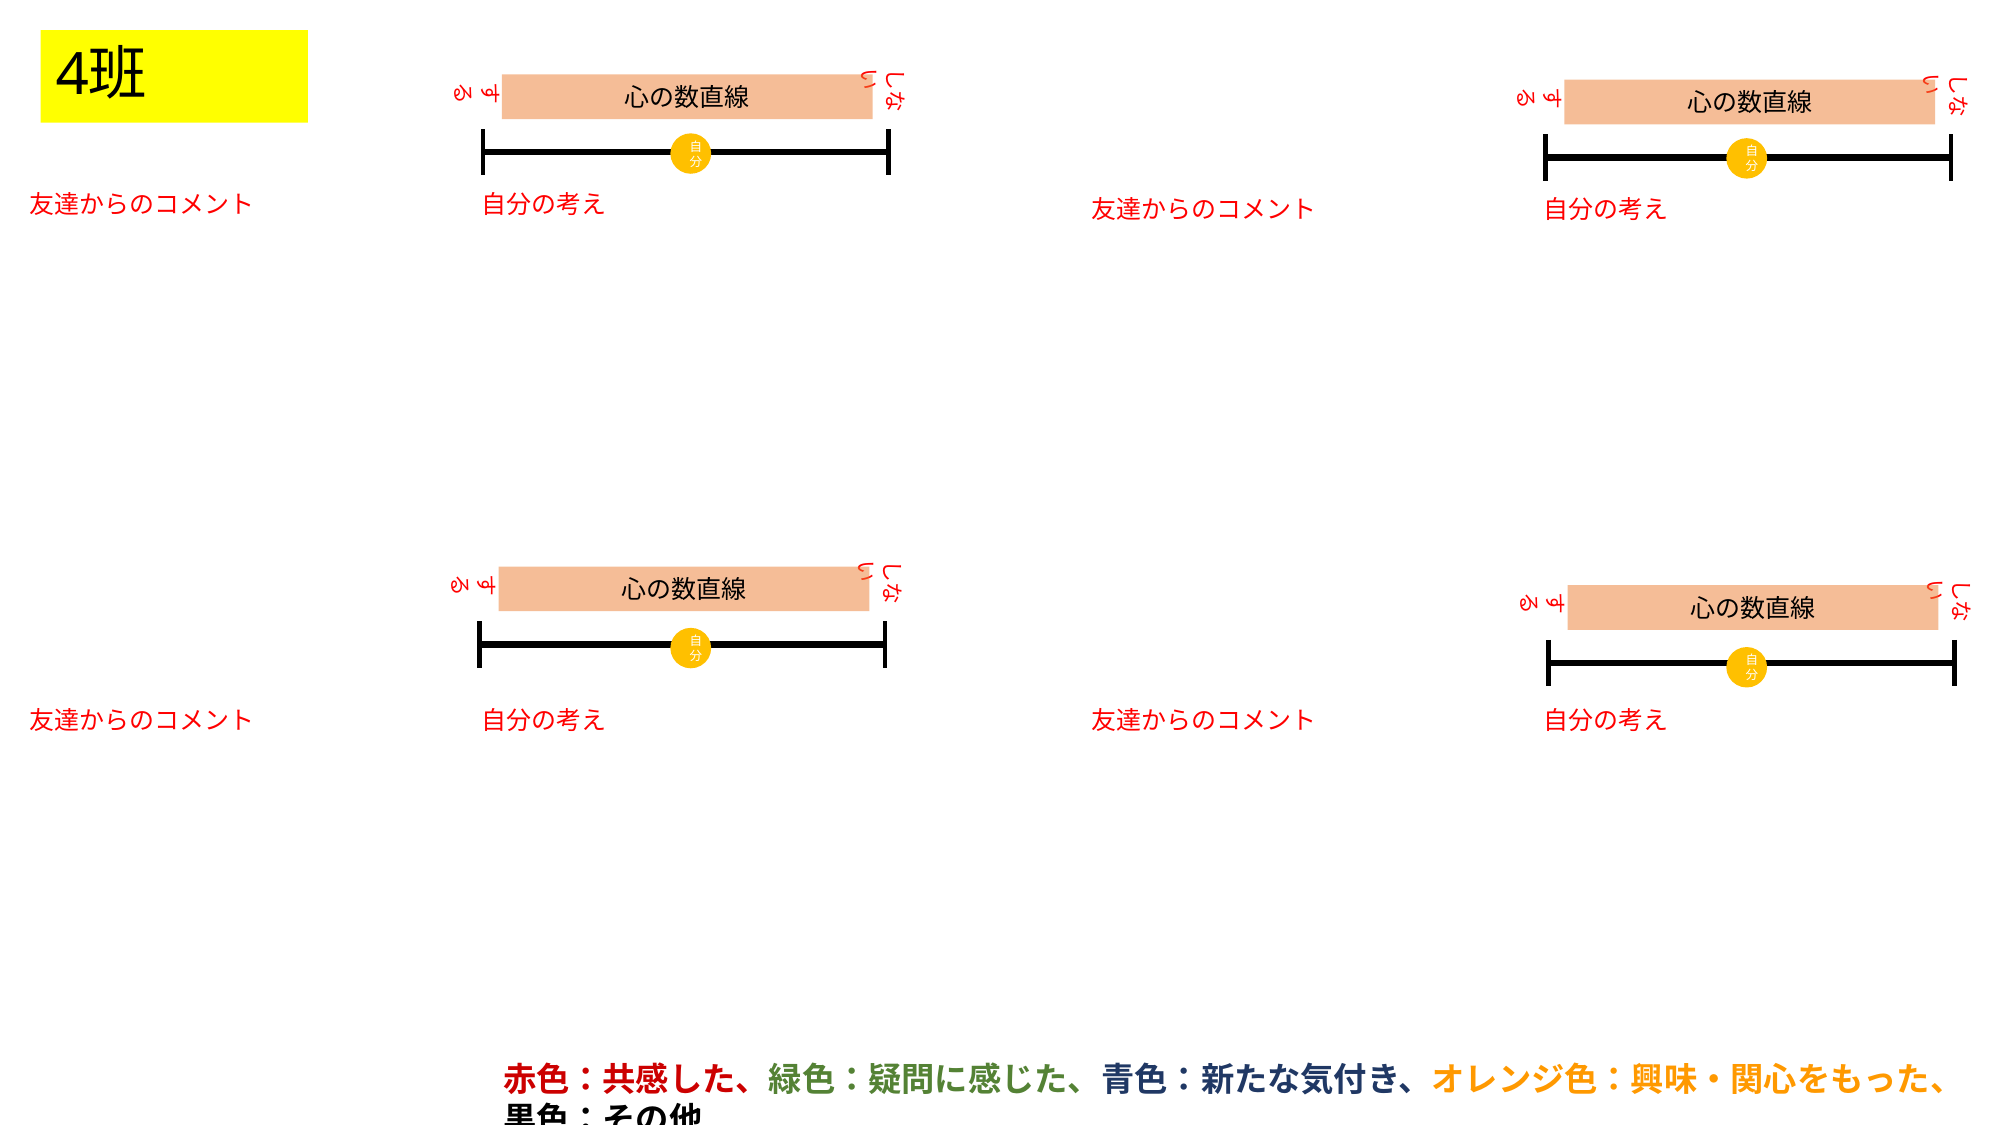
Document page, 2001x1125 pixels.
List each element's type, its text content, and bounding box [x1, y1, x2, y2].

text_box 自分 [670, 133, 712, 174]
text_box 自分 [670, 627, 712, 669]
text_box 自分 [1726, 138, 1768, 179]
list 4班 [40, 30, 308, 123]
text_box 自分 [1726, 647, 1768, 688]
